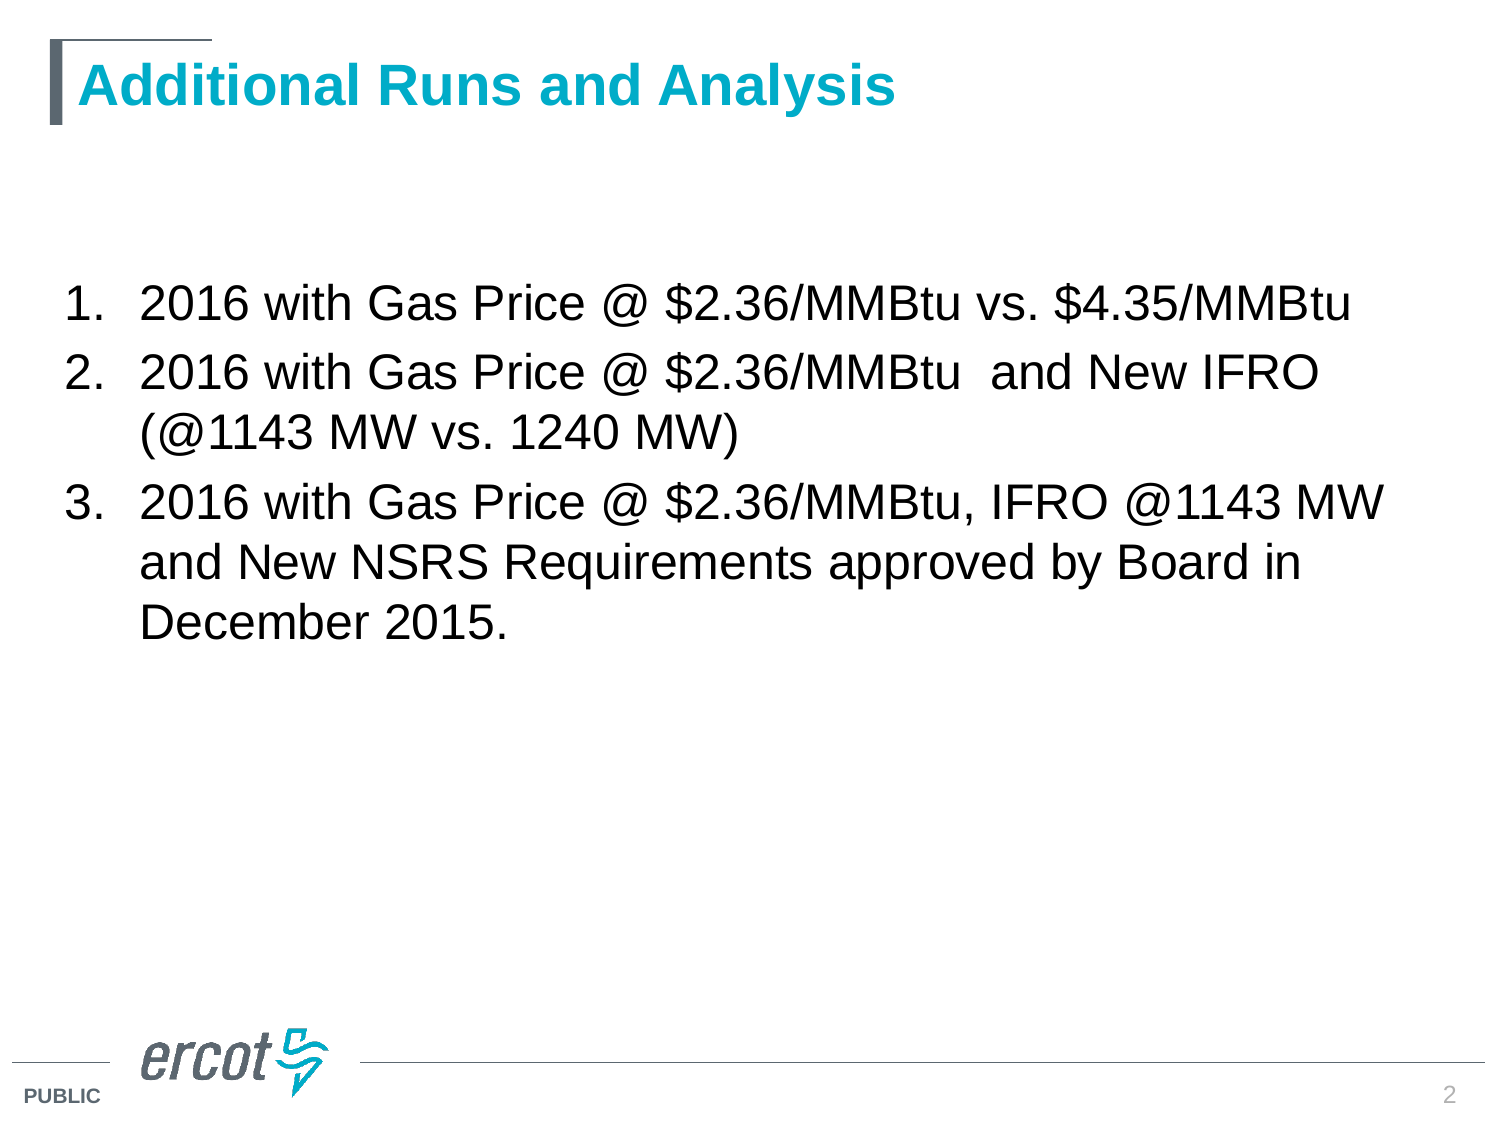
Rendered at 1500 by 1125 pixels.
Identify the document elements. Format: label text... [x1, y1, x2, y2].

title Additional Runs and Analysis [62, 39, 1450, 228]
list 2016 with Gas Price @ $2.36/MMBtu vs. $4.35/MMBtu 2016 with Gas Price @ $2.36/MMBtu and New IFRO (@1143 MW vs. 1240 MW) 2016 with Gas Price @ $2.36/MMBtu, IFRO @1143 MW and New NSRS Requirements approved by Board in December 2015. [50, 262, 1450, 972]
picture [137, 1024, 332, 1100]
slide_number 2 [1412, 1076, 1488, 1112]
